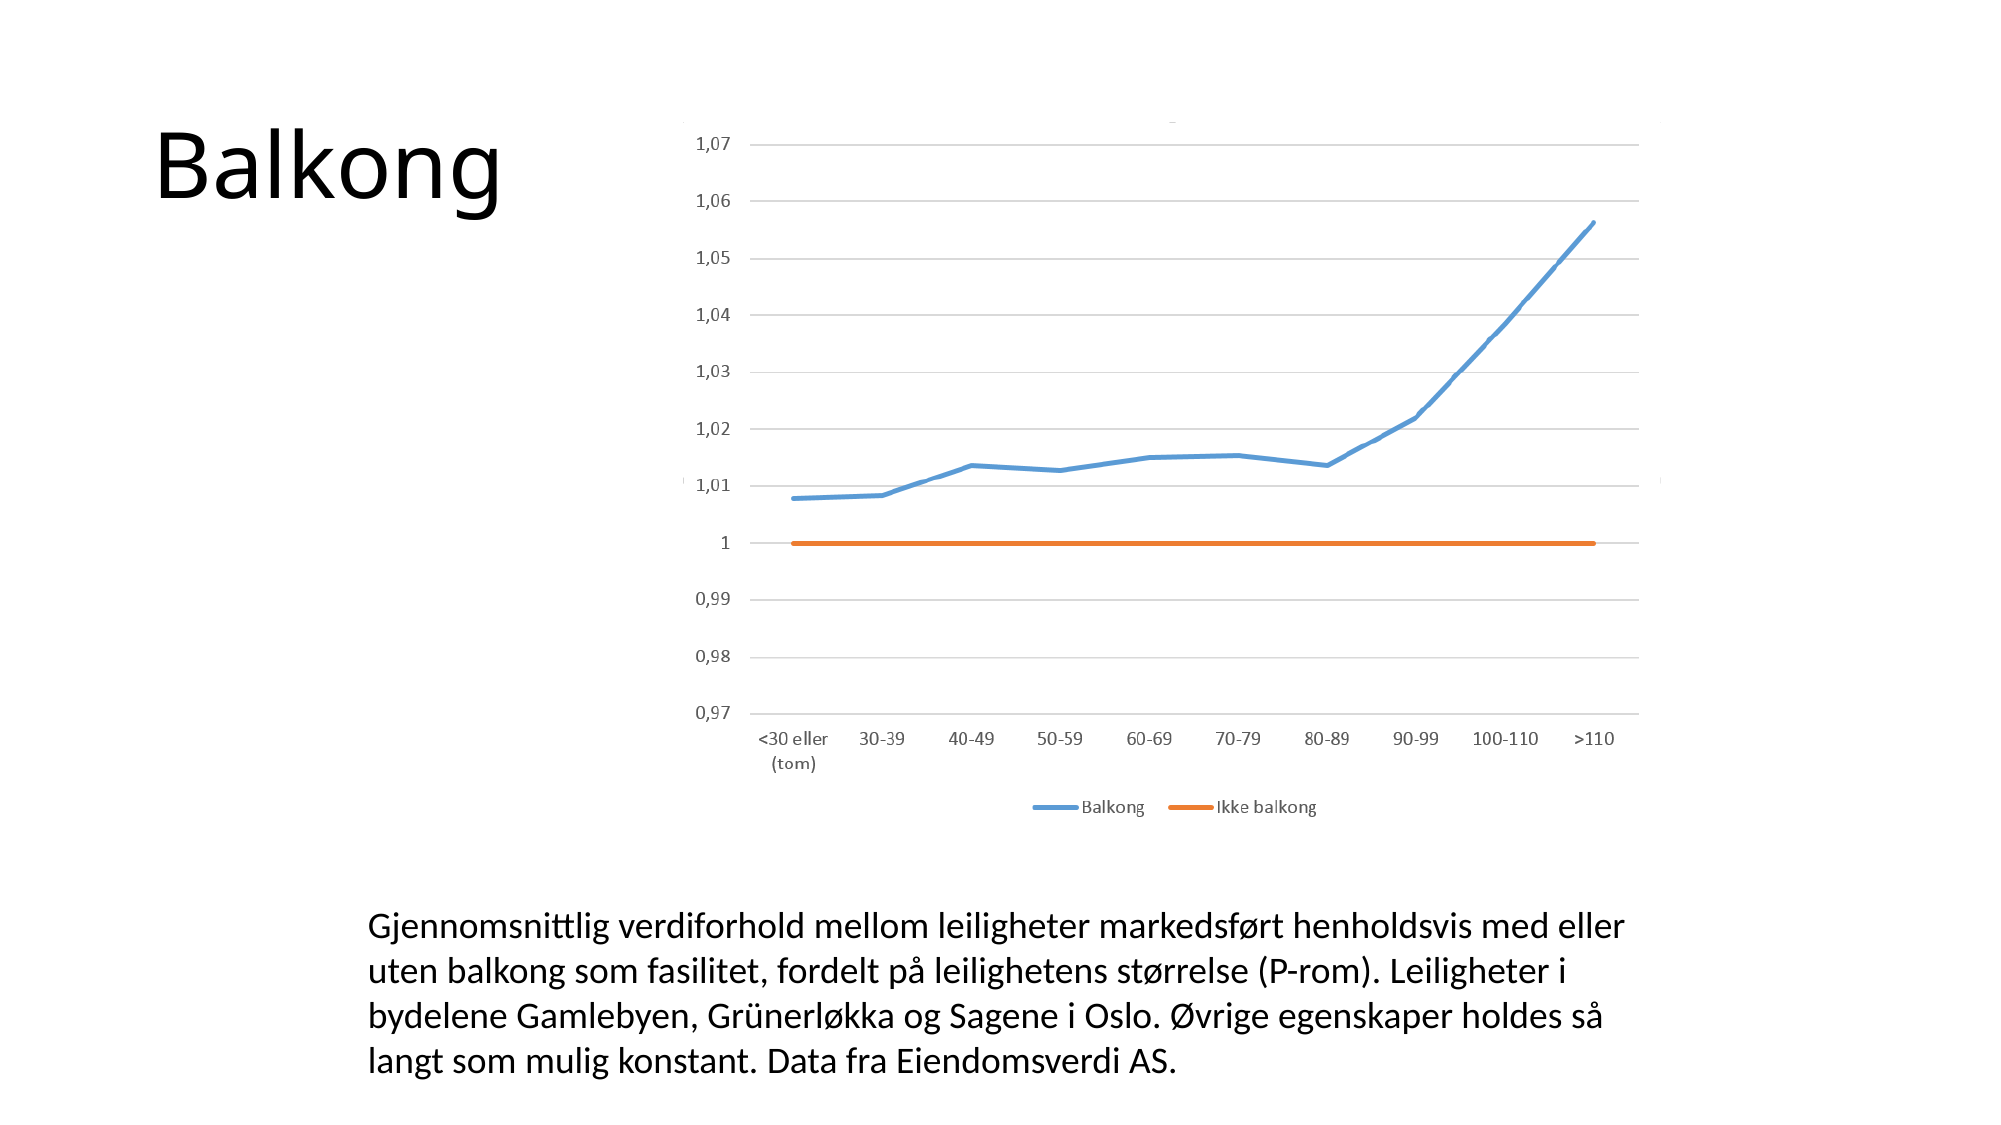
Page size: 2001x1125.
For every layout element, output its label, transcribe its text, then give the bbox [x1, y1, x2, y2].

text_box Gjennomsnittlig verdiforhold mellom leiligheter markedsført henholdsvis med eller uten balkong som fasilitet, fordelt på leilighetens størrelse (P-rom). Leiligheter i bydelene Gamlebyen, Grünerløkka og Sagene i Oslo. Øvrige egenskaper holdes så langt som mulig konstant. Data fra Eiendomsverdi AS. [353, 893, 1647, 1089]
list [683, 122, 1661, 837]
title Balkong [137, 59, 1863, 278]
